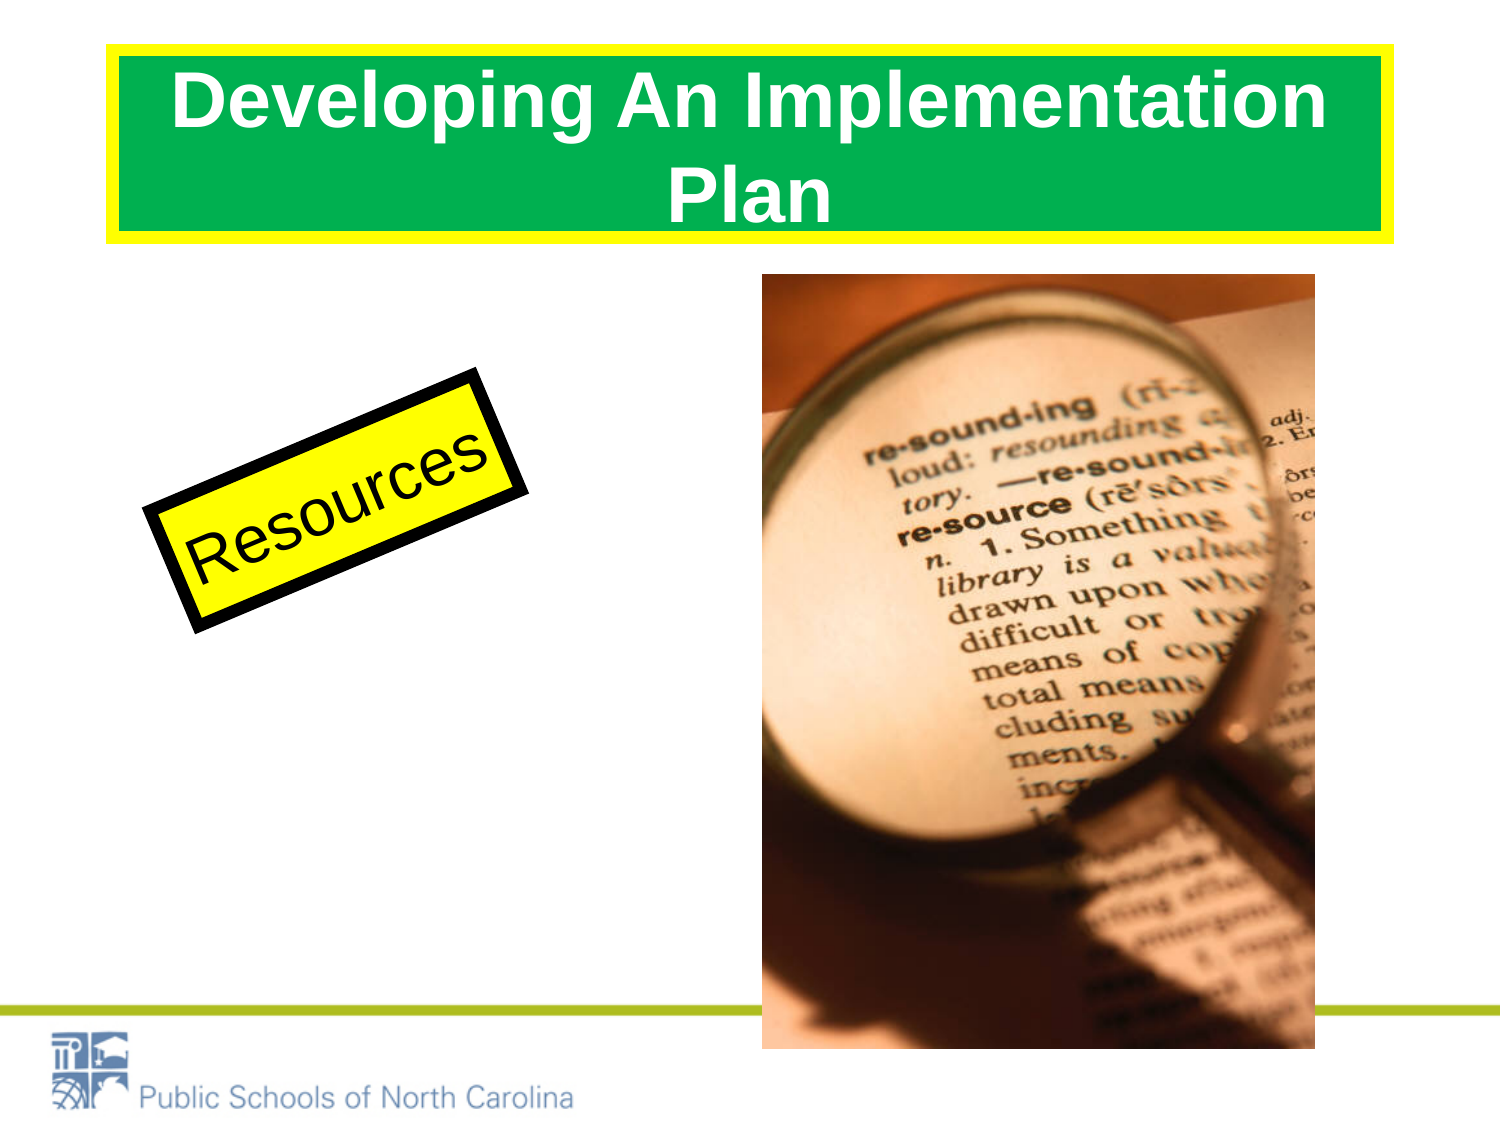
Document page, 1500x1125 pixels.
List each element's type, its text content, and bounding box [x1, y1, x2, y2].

title Developing An Implementation Plan [112, 49, 1388, 238]
picture [0, 1, 1500, 1124]
list Resources [148, 373, 522, 628]
